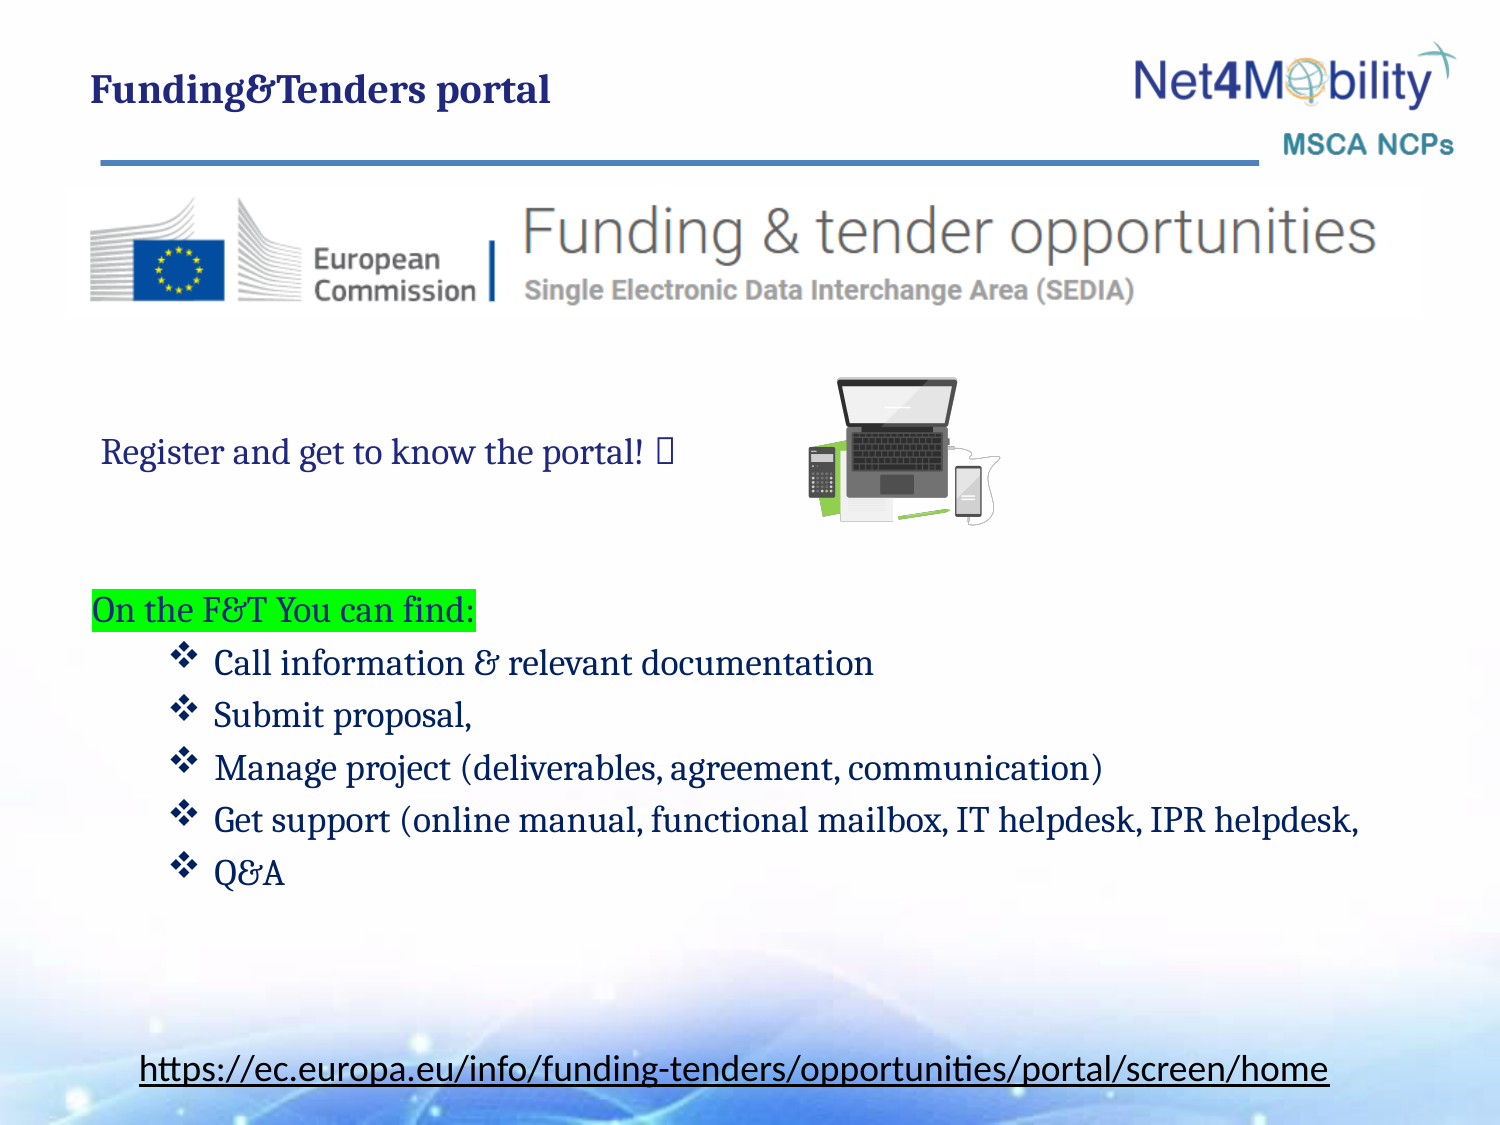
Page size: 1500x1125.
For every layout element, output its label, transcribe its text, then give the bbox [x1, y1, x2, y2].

text_box https://ec.europa.eu/info/funding-tenders/opportunities/portal/screen/home [123, 1036, 1459, 1097]
list Register and get to know the portal!  On the F&T You can find: Call information & relevant documentation Submit proposal, Manage project (deliverables, agreement, communication) Get support (online manual, functional mailbox, IT helpdesk, IPR helpdesk, Q&A [77, 420, 1428, 1125]
picture [0, 0, 1500, 1125]
title Funding&Tenders portal [75, 30, 1093, 144]
